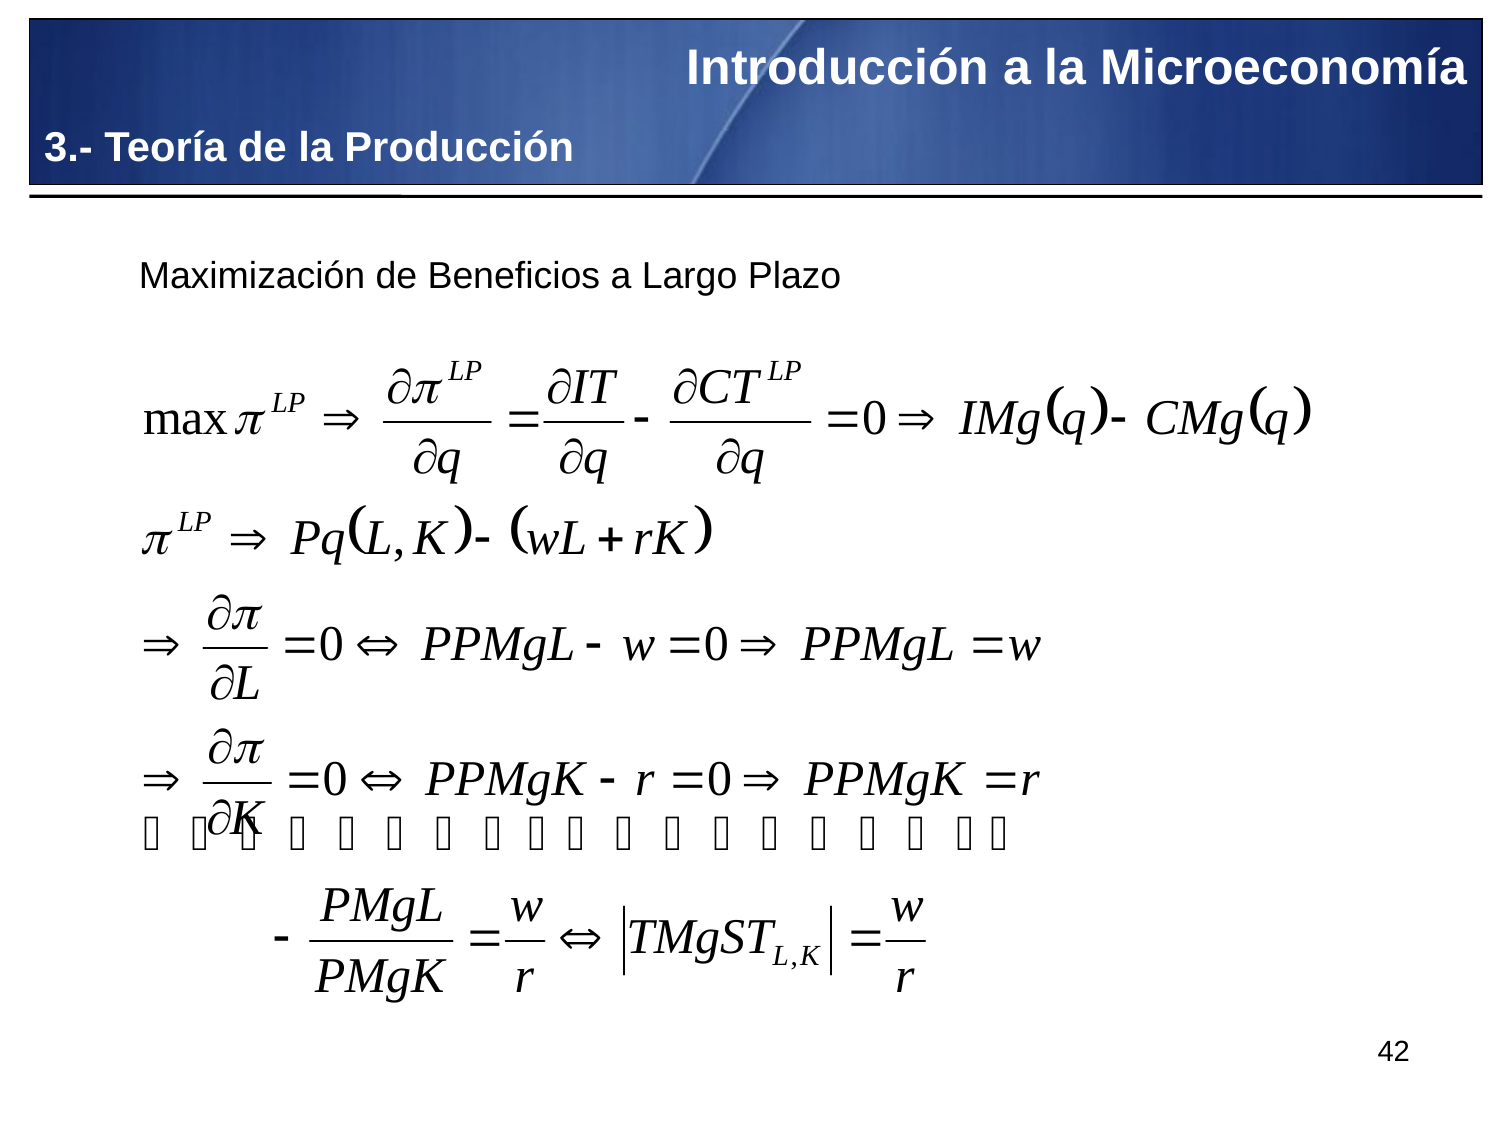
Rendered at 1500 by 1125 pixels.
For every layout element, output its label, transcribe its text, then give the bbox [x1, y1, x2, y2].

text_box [265, 873, 937, 1012]
text_box [29, 19, 1483, 185]
text_box 3.- Teoría de la Producción [29, 112, 632, 178]
text_box Introducción a la Microeconomía [608, 26, 1483, 102]
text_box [135, 349, 1316, 905]
text_box Maximización de Beneficios a Largo Plazo [123, 243, 951, 304]
slide_number 42 [1074, 1024, 1426, 1103]
